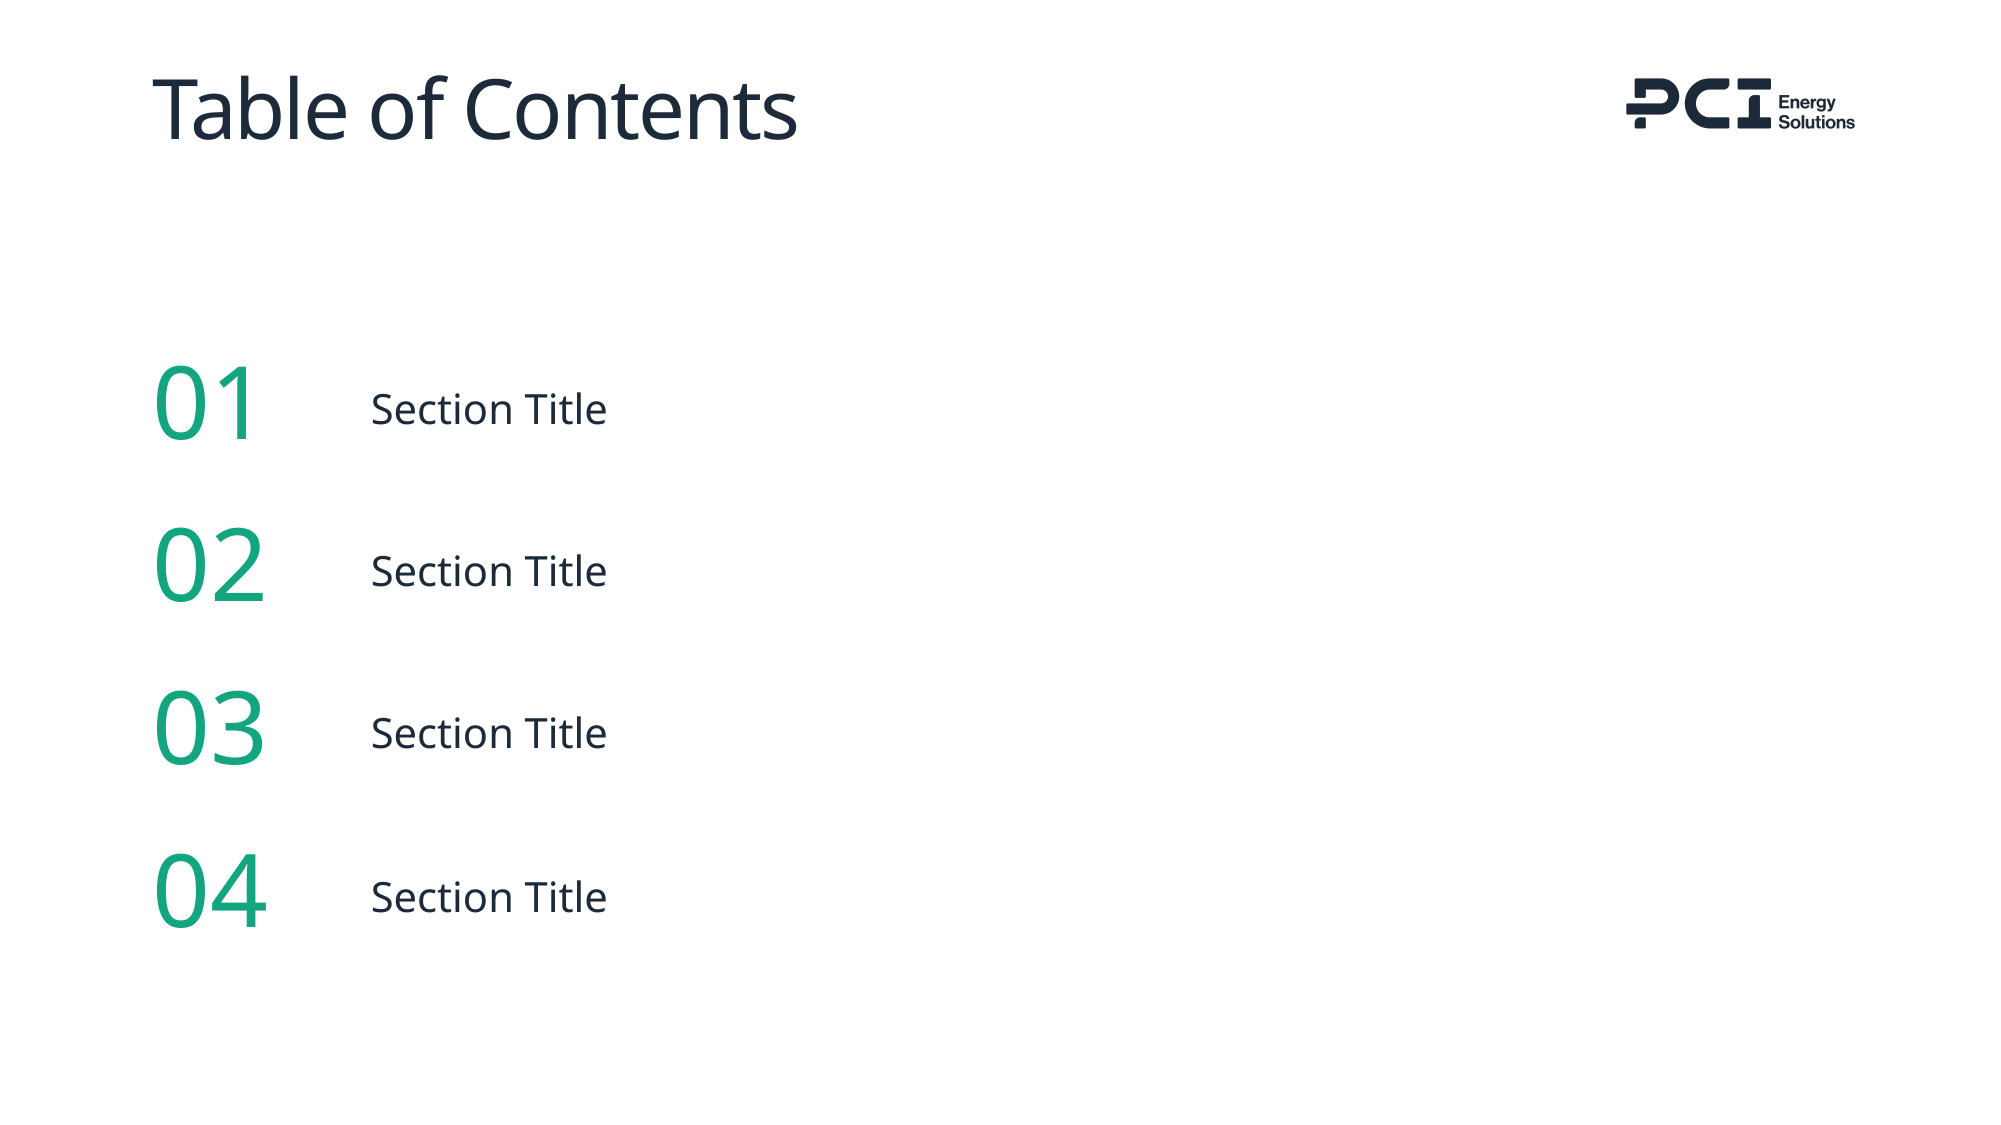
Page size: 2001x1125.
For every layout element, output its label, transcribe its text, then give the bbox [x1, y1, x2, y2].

list Section Title [355, 364, 1863, 457]
list 01 [137, 322, 336, 463]
list Section Title [355, 852, 1863, 945]
list 04 [137, 809, 336, 950]
list Section Title [355, 688, 1863, 783]
list 03 [137, 646, 336, 787]
list Section Title [355, 526, 1863, 619]
picture [1618, 70, 1863, 137]
title Table of Contents [137, 59, 1522, 278]
list 02 [137, 483, 336, 624]
